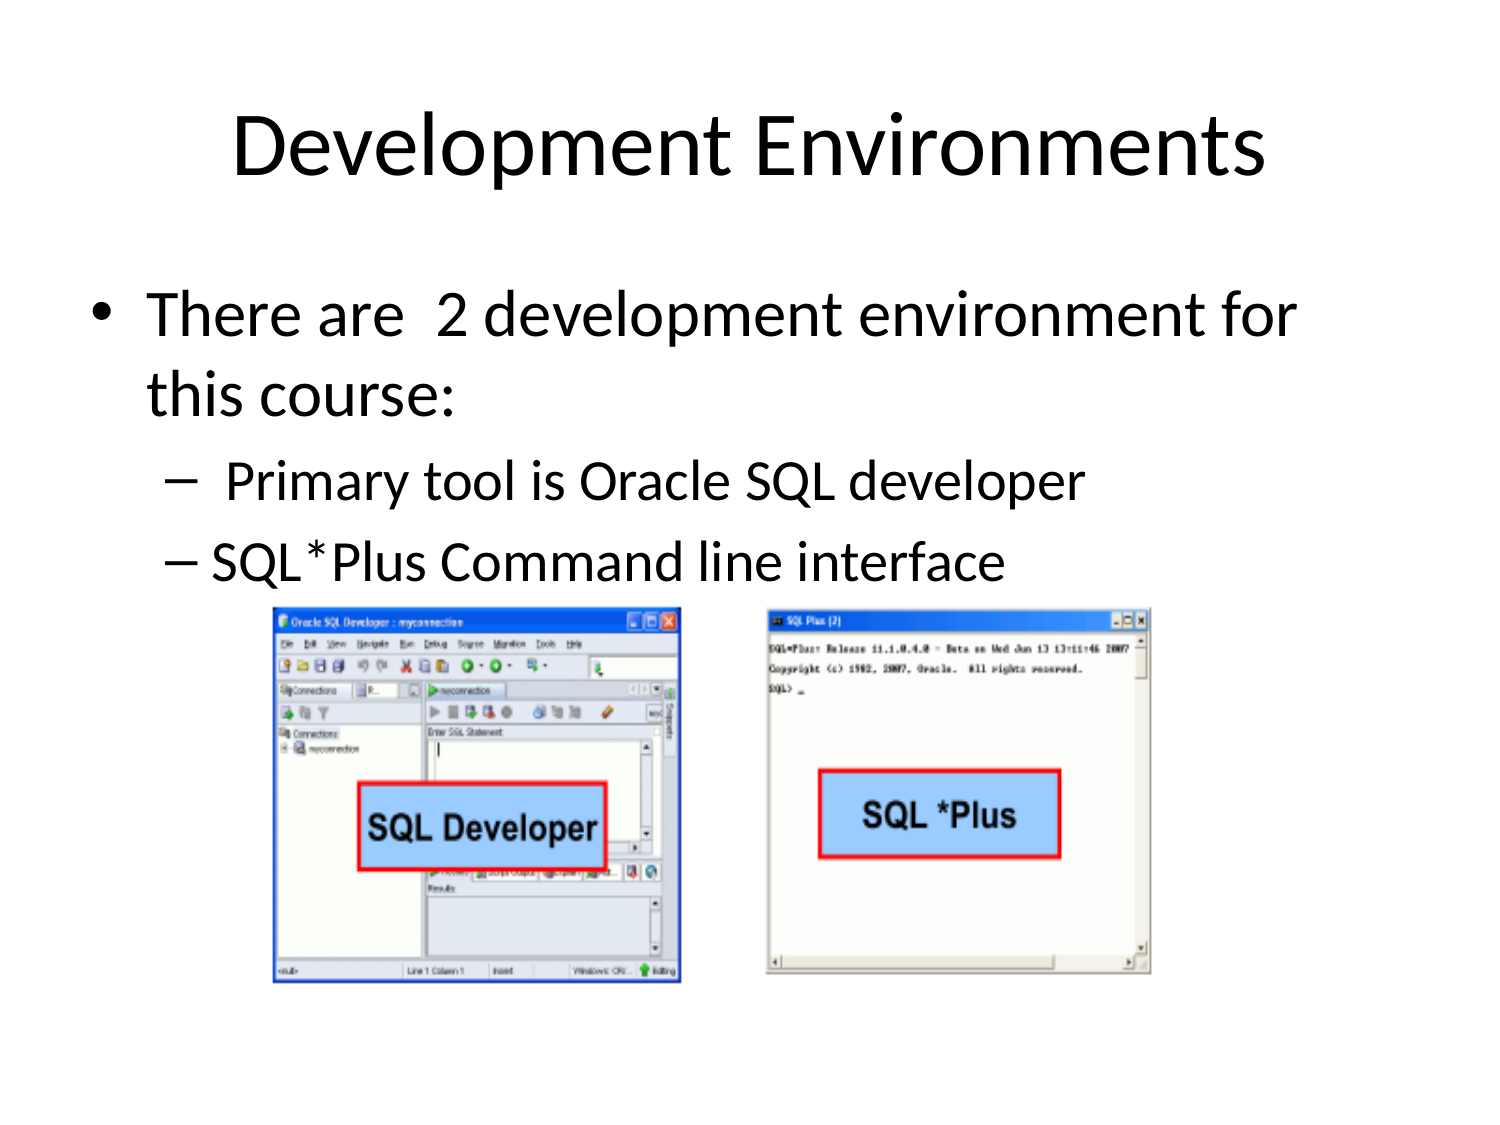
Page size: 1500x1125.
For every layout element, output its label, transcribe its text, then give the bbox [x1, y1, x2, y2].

picture [262, 599, 1163, 988]
title Development Environments [75, 45, 1425, 233]
list There are 2 development environment for this course: Primary tool is Oracle SQL developer SQL*Plus Command line interface [75, 262, 1425, 1005]
